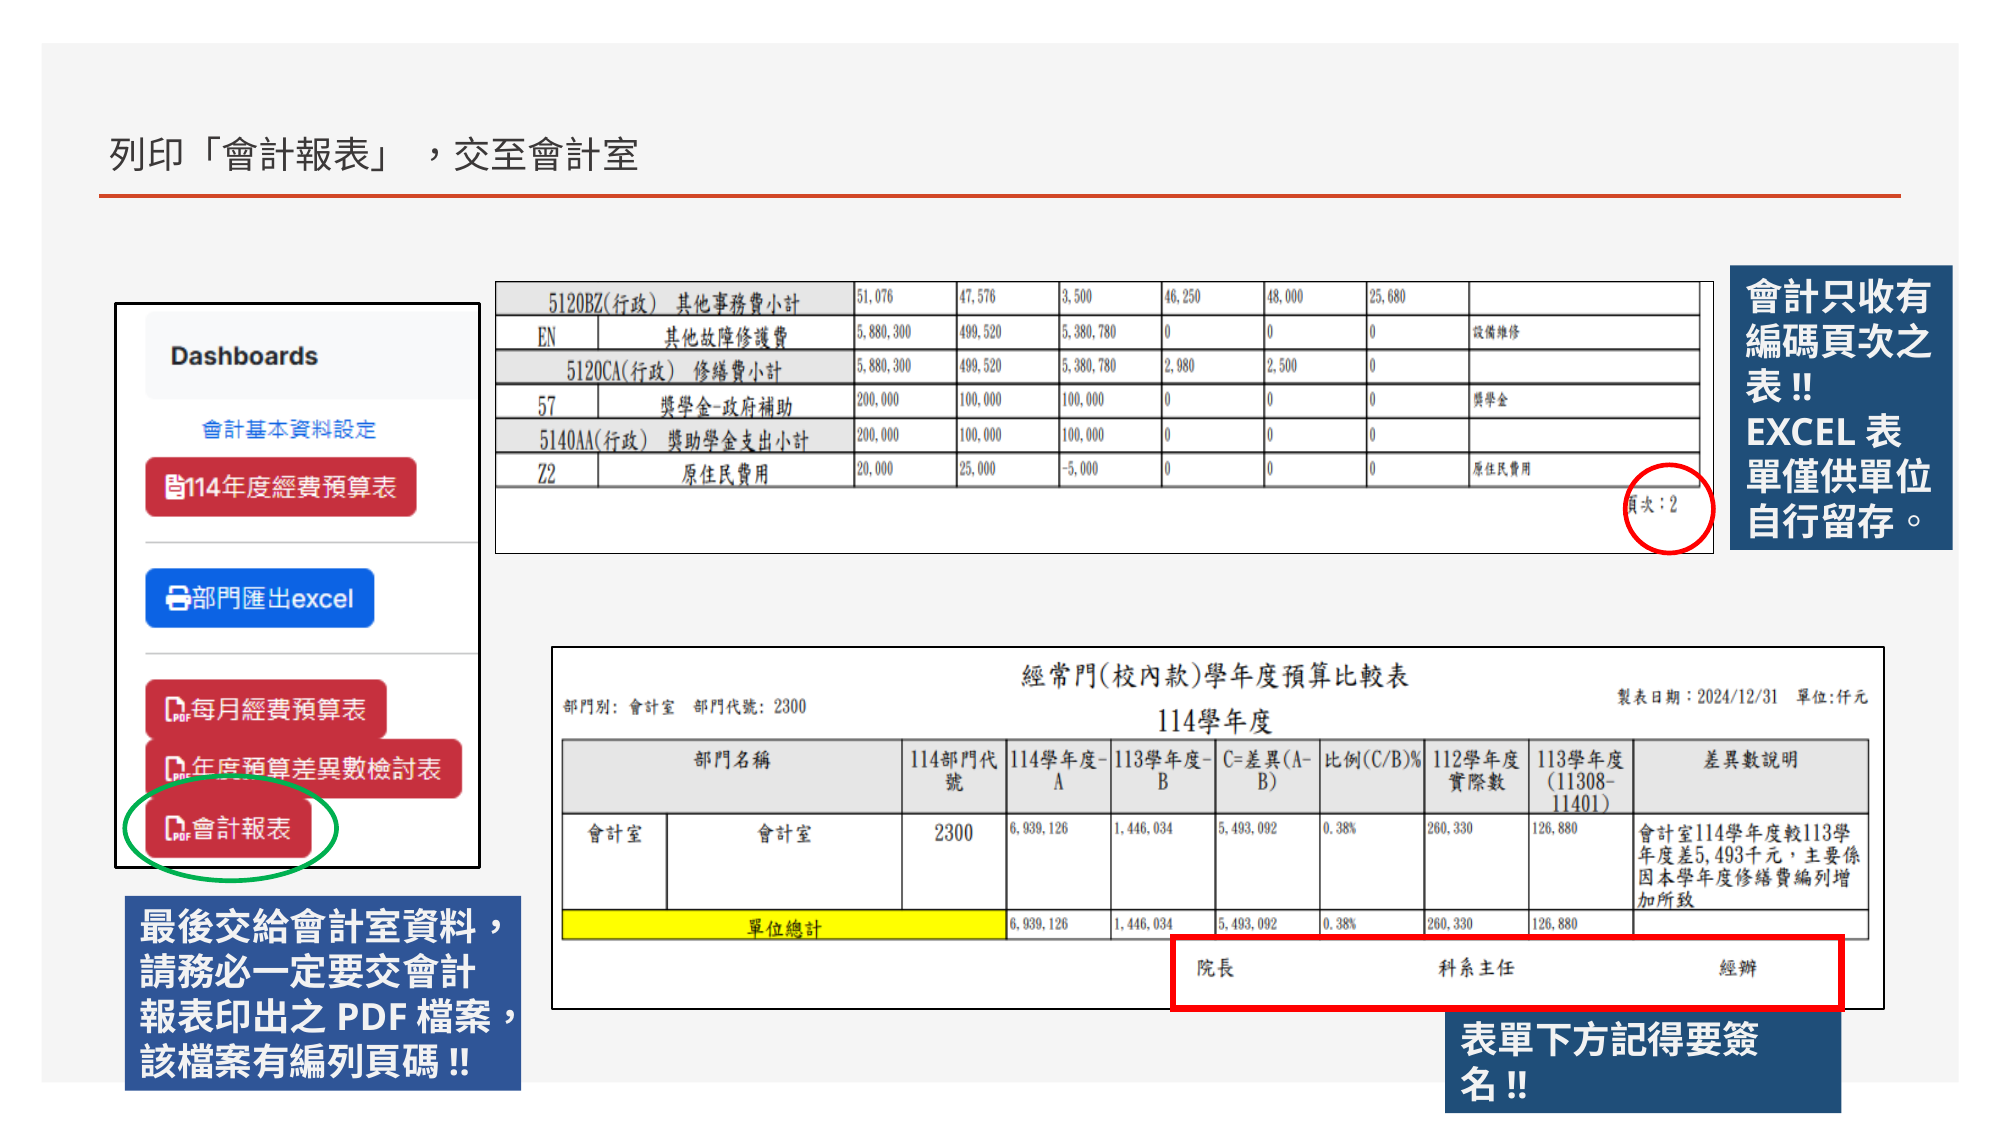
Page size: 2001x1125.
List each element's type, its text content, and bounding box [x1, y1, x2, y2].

text_box [154, 866, 307, 882]
text_box 最後交給會計室資料，請務必一定要交會計報表印出之PDF檔案，該檔案有編列頁碼!! [124, 895, 522, 1091]
picture [116, 304, 478, 866]
picture [495, 281, 1714, 554]
text_box 會計只收有編碼頁次之表!! EXCEL表單僅供單位自行留存。 [1730, 265, 1953, 550]
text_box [552, 647, 1884, 1070]
title 列印「會計報表」 ，交至會計室 [94, 122, 1223, 228]
